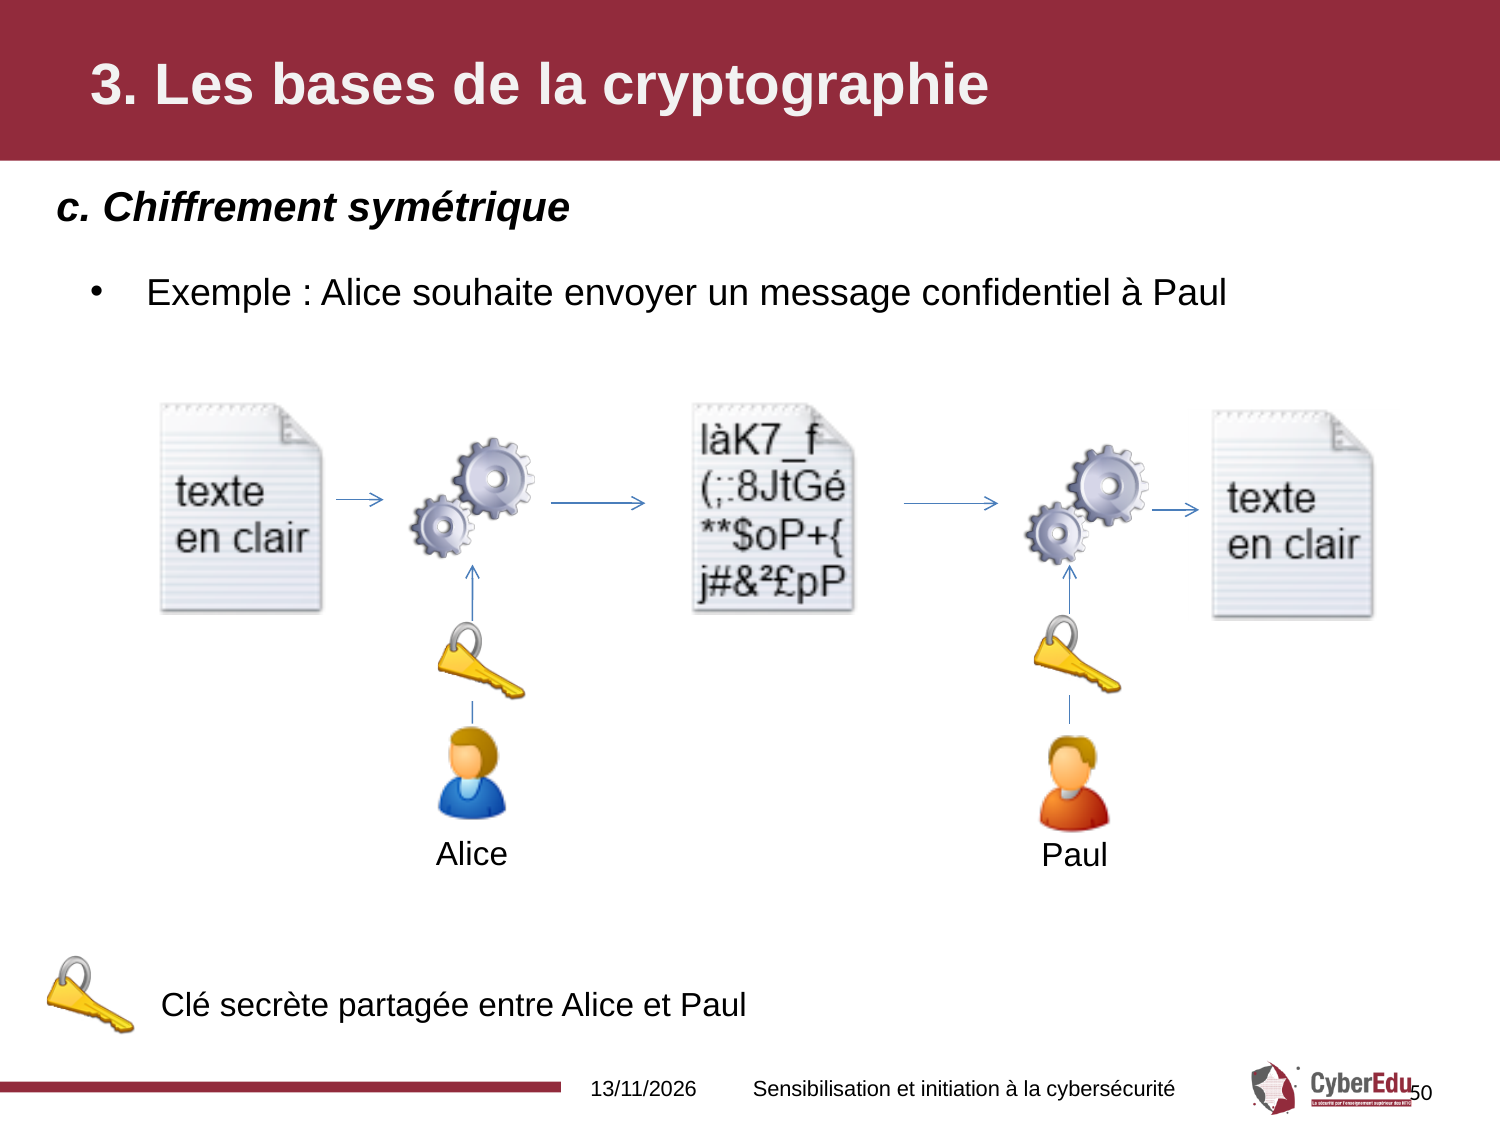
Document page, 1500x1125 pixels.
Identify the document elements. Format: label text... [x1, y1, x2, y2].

picture [1024, 733, 1126, 835]
picture [422, 723, 523, 824]
text_box c. Chiffrement symétrique [41, 172, 1471, 268]
text_box Alice [407, 824, 538, 880]
text_box Clé secrète partagée entre Alice et Paul [145, 975, 800, 1022]
picture [407, 434, 538, 565]
picture [46, 955, 136, 1036]
picture [1021, 441, 1153, 572]
text_box Paul [1009, 826, 1140, 882]
footer Sensibilisation et initiation à la cybersécurité [738, 1057, 1236, 1118]
picture [1033, 614, 1123, 695]
list Exemple : Alice souhaite envoyer un message confidentiel à Paul [75, 208, 1425, 468]
picture [135, 401, 349, 615]
picture [436, 621, 527, 702]
picture [667, 401, 881, 615]
title 3. Les bases de la cryptographie [75, 1, 1425, 161]
picture [1246, 1060, 1412, 1115]
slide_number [561, 1057, 727, 1118]
picture [1186, 408, 1400, 622]
